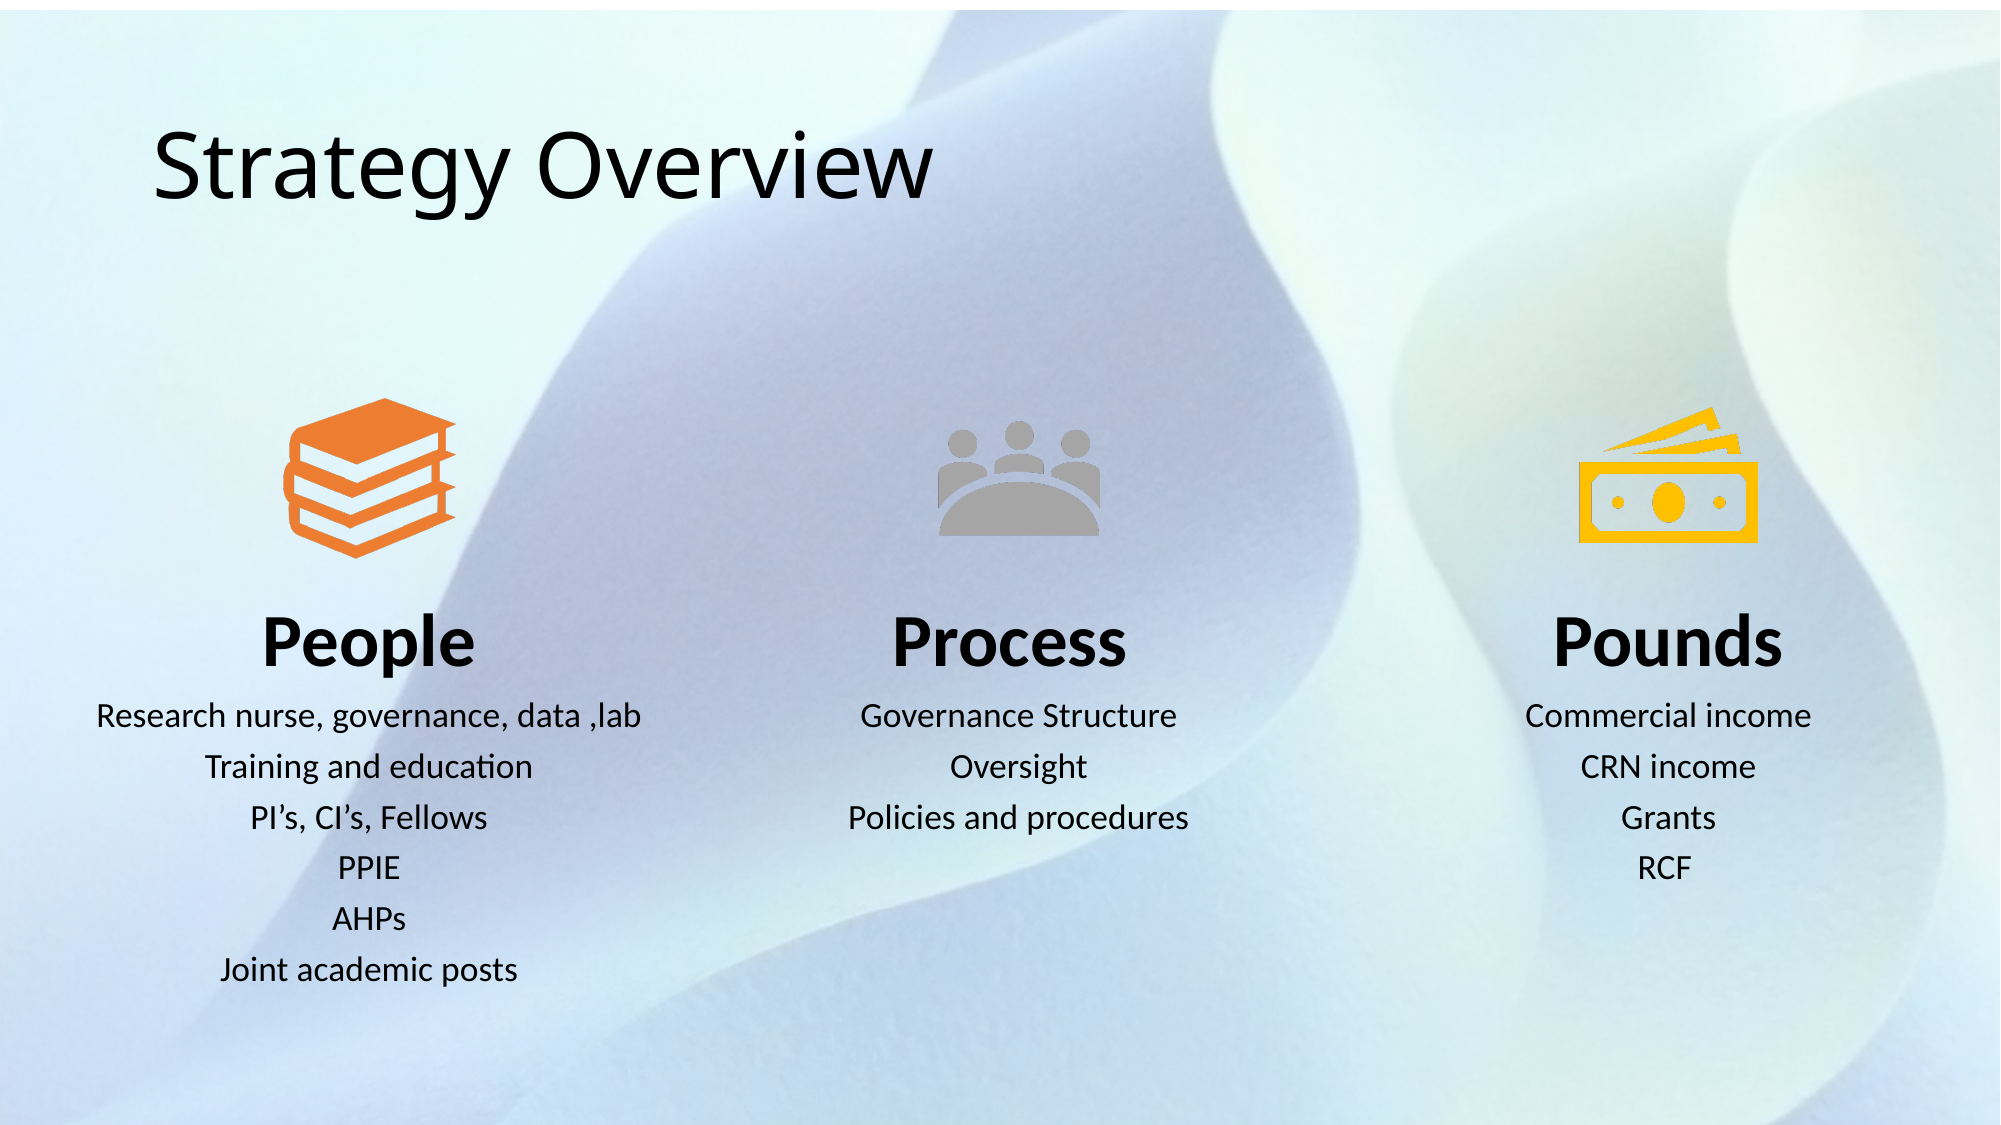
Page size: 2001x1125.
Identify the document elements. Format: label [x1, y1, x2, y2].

list [92, 299, 1946, 1089]
picture [0, 10, 2000, 1125]
